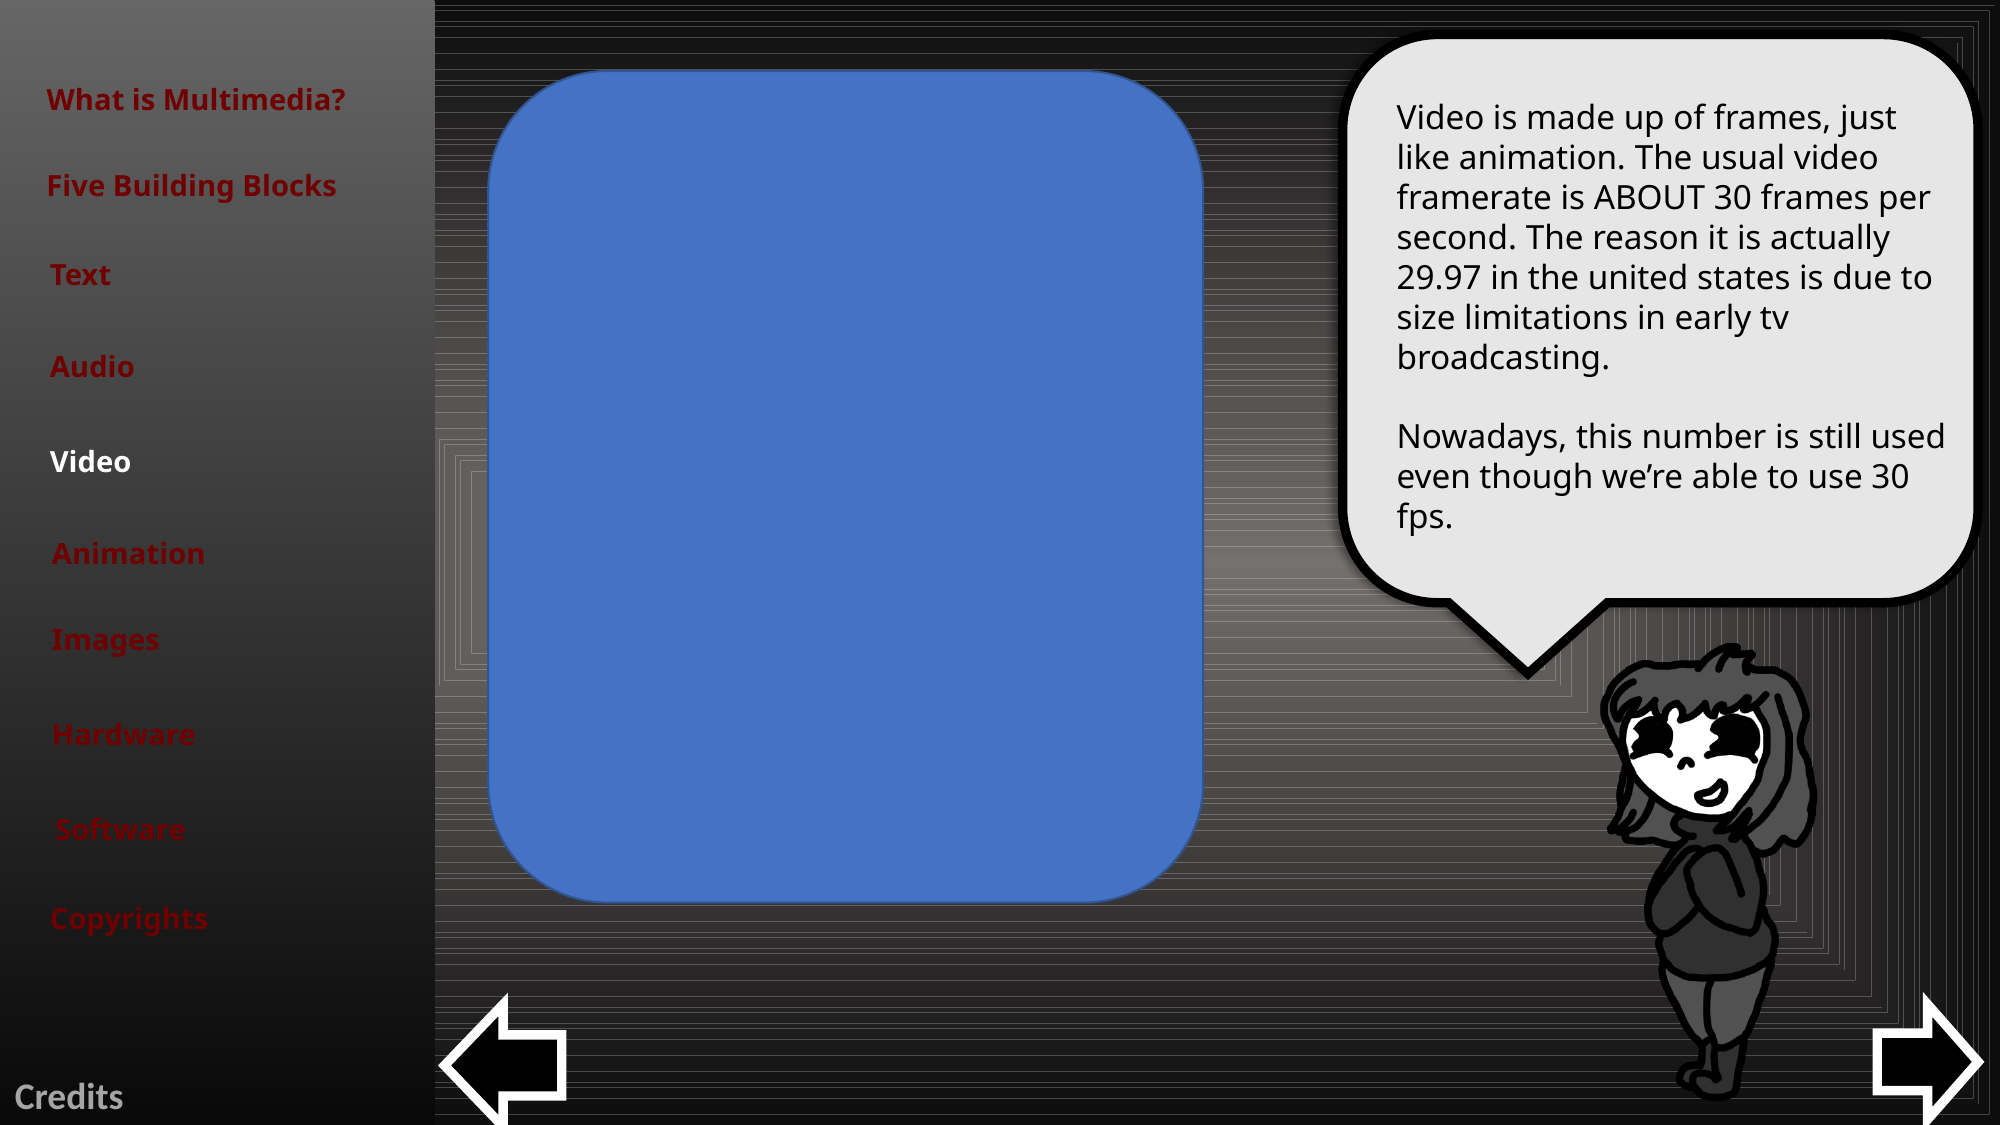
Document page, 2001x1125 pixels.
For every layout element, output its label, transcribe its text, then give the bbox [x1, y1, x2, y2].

text_box Hardware [37, 709, 383, 759]
text_box [443, 1001, 563, 1125]
text_box Copyrights [34, 892, 381, 943]
text_box Software [40, 803, 381, 854]
text_box Credits [0, 1064, 265, 1125]
text_box [1876, 1001, 1980, 1123]
text_box [1341, 33, 1980, 676]
text_box Images [37, 614, 362, 664]
text_box Text [34, 249, 368, 299]
text_box Five Building Blocks [31, 159, 435, 210]
text_box Video [34, 436, 368, 486]
text_box Audio [34, 340, 359, 391]
text_box What is Multimedia? [31, 74, 457, 124]
picture [1579, 625, 1839, 1112]
text_box Animation [37, 528, 370, 578]
text_box Video is made up of frames, just like animation. The usual video framerate is ABOUT 30 frames per second. The reason it is actually 29.97 in the united states is due to size limitations in early tv broadcasting. Nowadays, this number is still used even though we’re able to use 30 fps. [1381, 88, 1972, 543]
text_box [487, 69, 1205, 904]
text_box [0, 0, 435, 1125]
